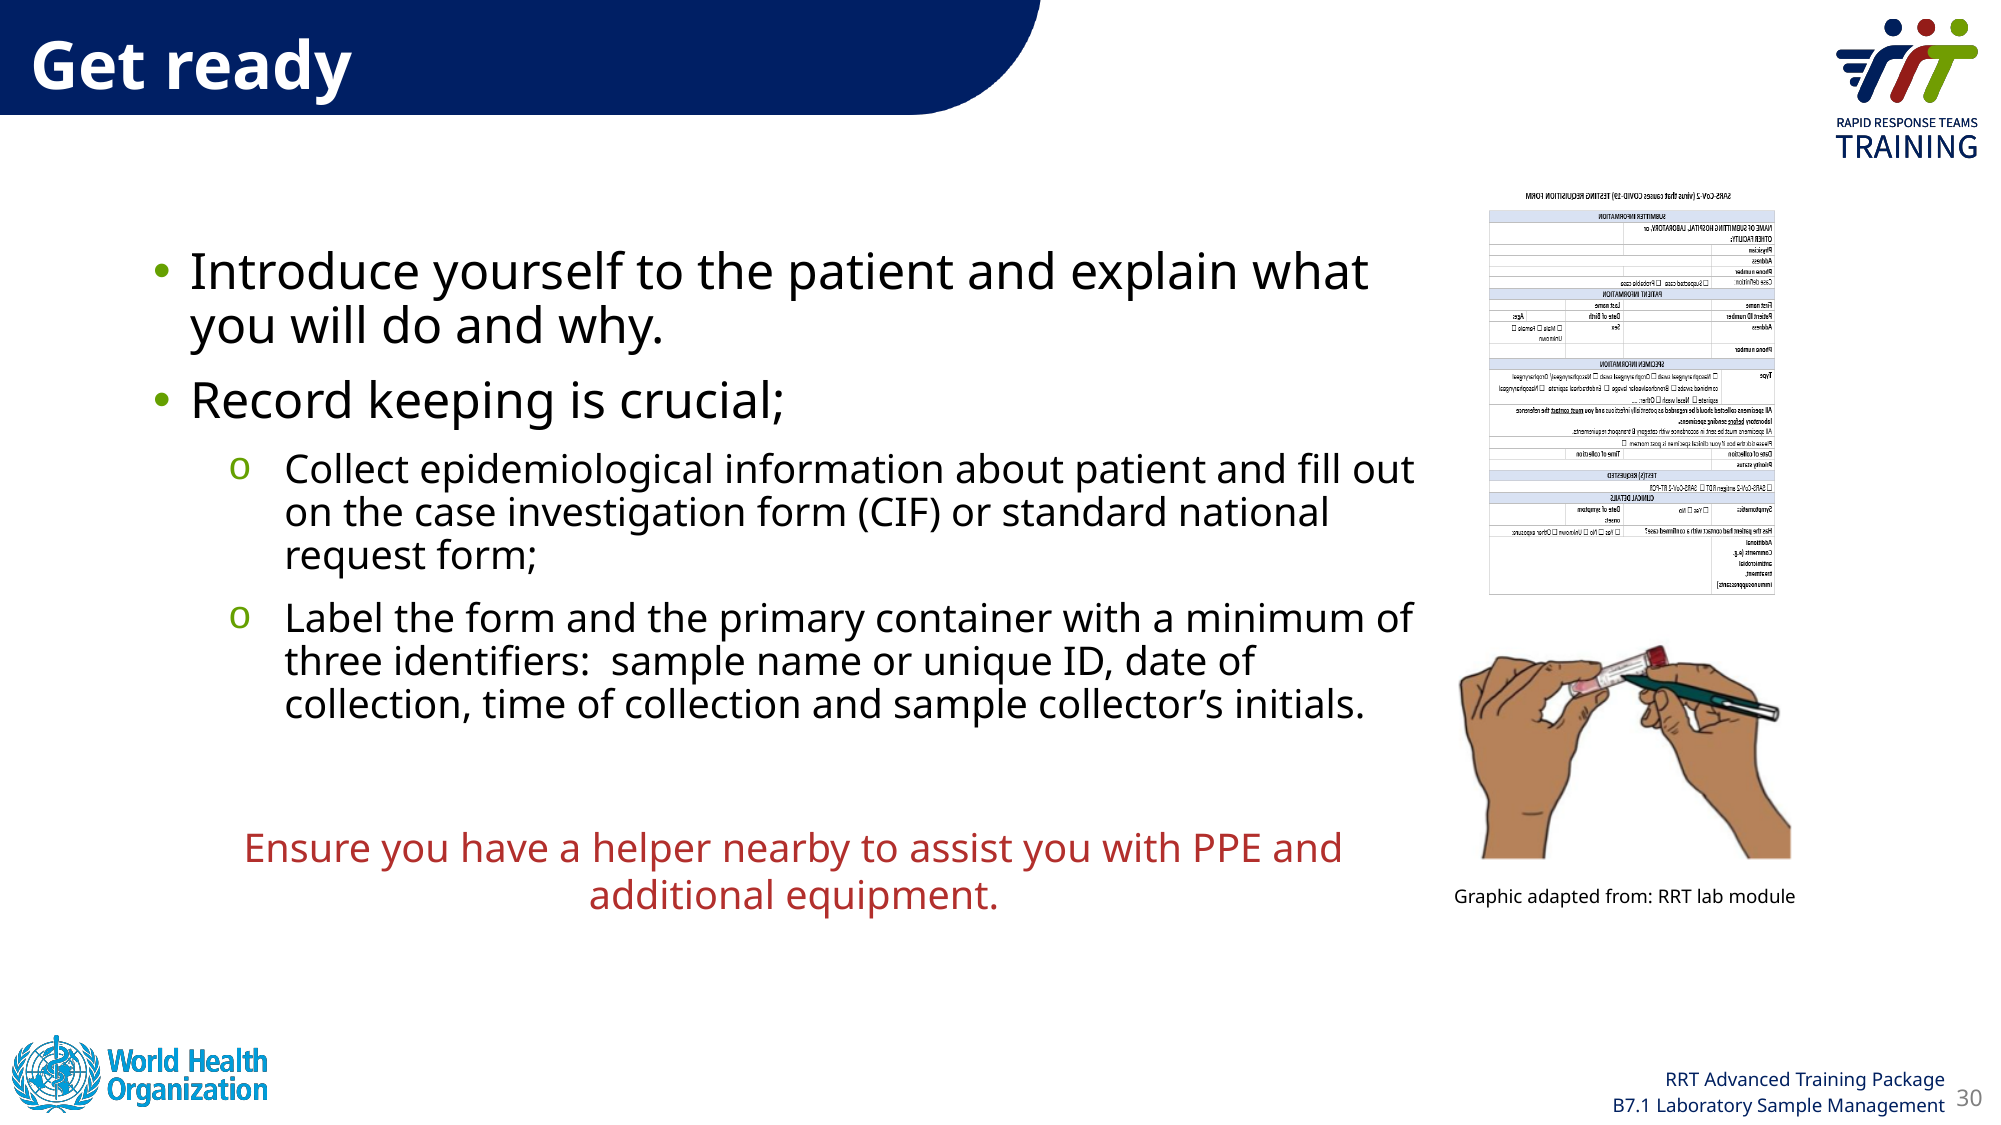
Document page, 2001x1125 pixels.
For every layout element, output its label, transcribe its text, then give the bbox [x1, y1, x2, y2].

picture [1475, 180, 1786, 616]
picture [50, 1108, 62, 1113]
text_box Graphic adapted from: RRT lab module [1446, 887, 1803, 915]
picture [12, 1035, 54, 1068]
picture [34, 1054, 43, 1078]
text_box Get ready [22, 15, 1000, 122]
picture [30, 1083, 37, 1091]
picture [71, 1053, 90, 1091]
picture [36, 1088, 78, 1105]
text_box Introduce yourself to the patient and explain what you will do and why. Record keeping is crucial; Collect epidemiological information about patient and fill out on the case investigation form (CIF) or standard national request form; Label the form and the primary container with a minimum of three identifiers: sample name or unique ID, date of collection, time of collection and sample collector’s initials. Ensure you have a helper nearby to assist you with PPE and additional equipment. [145, 238, 1443, 926]
picture [1835, 19, 1978, 167]
picture [0, 0, 1042, 115]
picture [12, 1083, 48, 1113]
picture [24, 1054, 36, 1087]
picture [59, 1035, 267, 1113]
picture [46, 1056, 54, 1062]
picture [22, 1062, 26, 1077]
picture [1429, 634, 1832, 887]
picture [40, 1062, 47, 1070]
